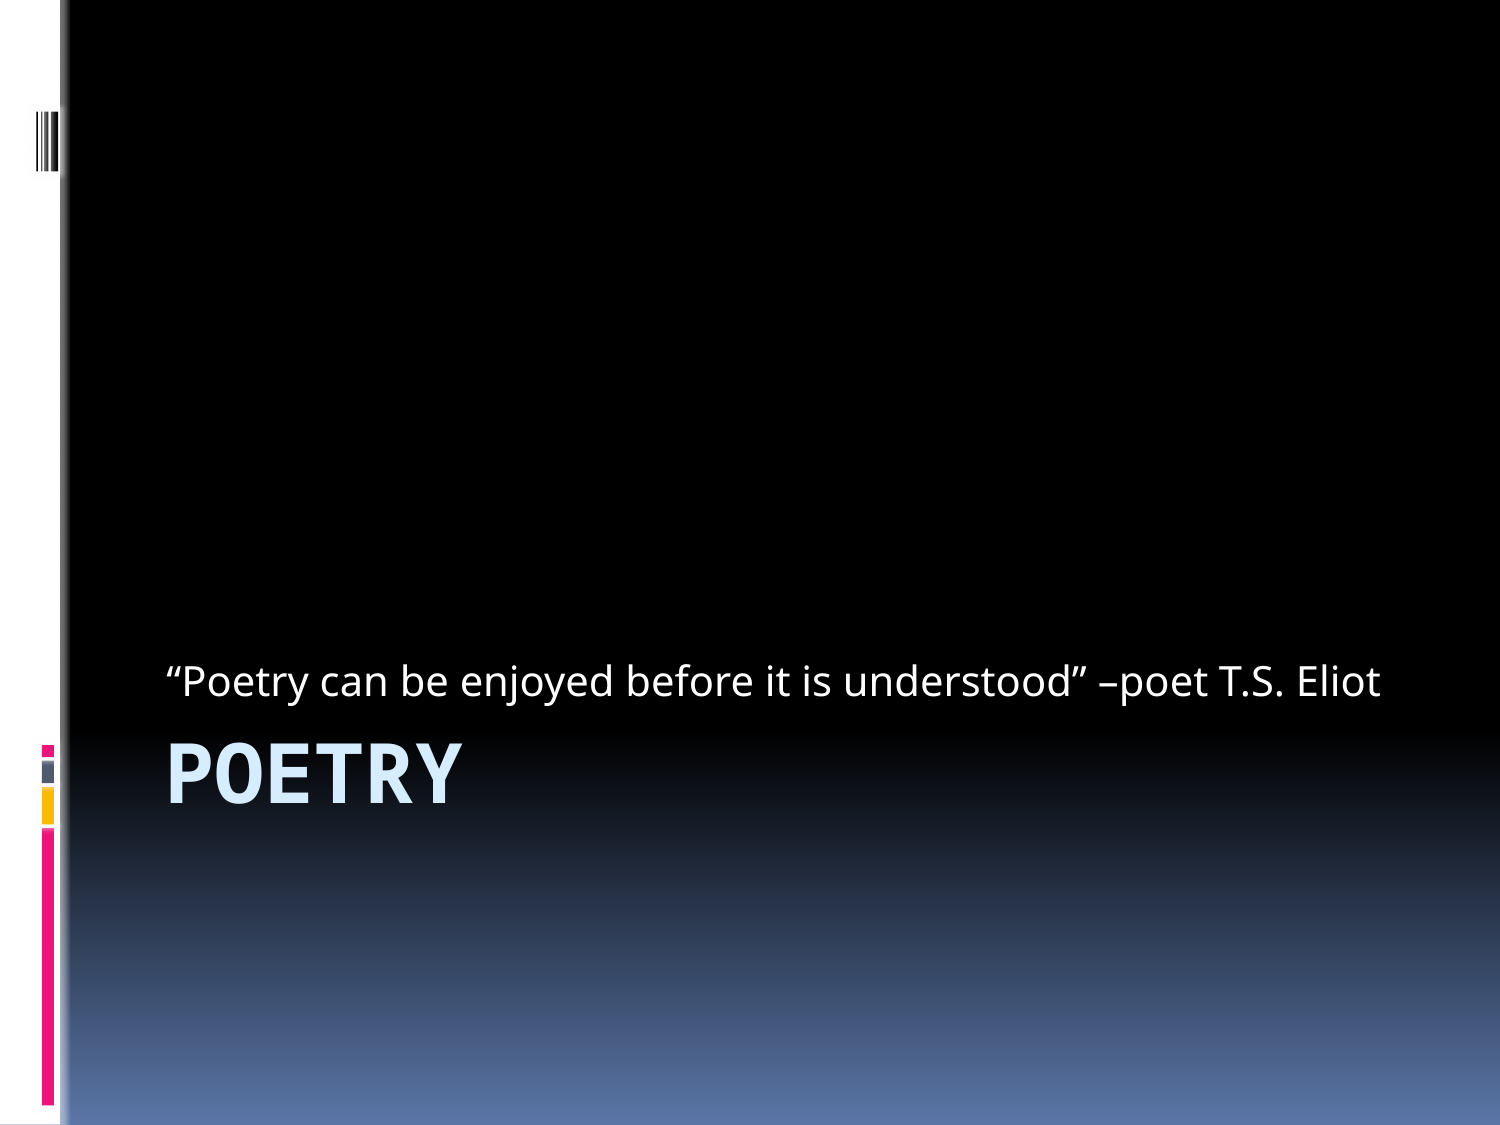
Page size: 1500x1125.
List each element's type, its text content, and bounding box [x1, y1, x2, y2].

title Poetry [150, 713, 1425, 1037]
subtitle “Poetry can be enjoyed before it is understood” –poet T.S. Eliot [150, 464, 1425, 713]
